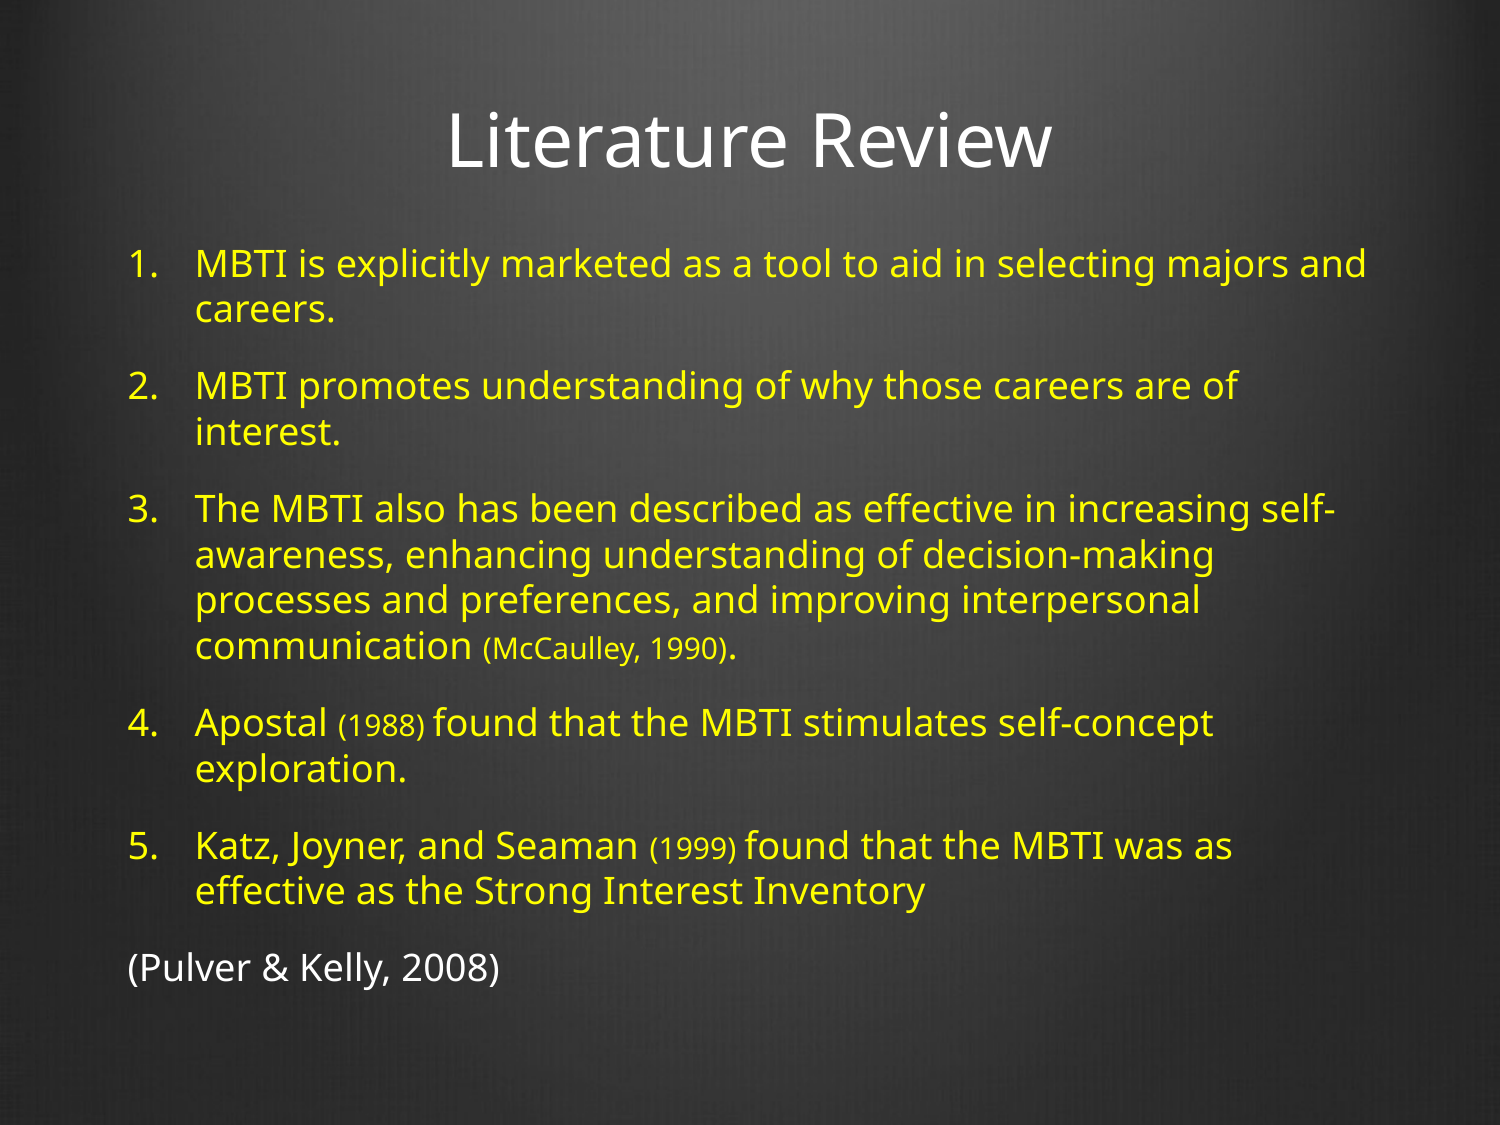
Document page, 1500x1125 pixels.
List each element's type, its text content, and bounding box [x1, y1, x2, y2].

list MBTI is explicitly marketed as a tool to aid in selecting majors and careers. MBTI promotes understanding of why those careers are of interest. The MBTI also has been described as effective in increasing self- awareness, enhancing understanding of decision-making processes and preferences, and improving interpersonal communication (McCaulley, 1990). Apostal (1988) found that the MBTI stimulates self-concept exploration. Katz, Joyner, and Seaman (1999) found that the MBTI was as effective as the Strong Interest Inventory (Pulver & Kelly, 2008) [112, 231, 1388, 1005]
title Literature Review [112, 19, 1388, 231]
